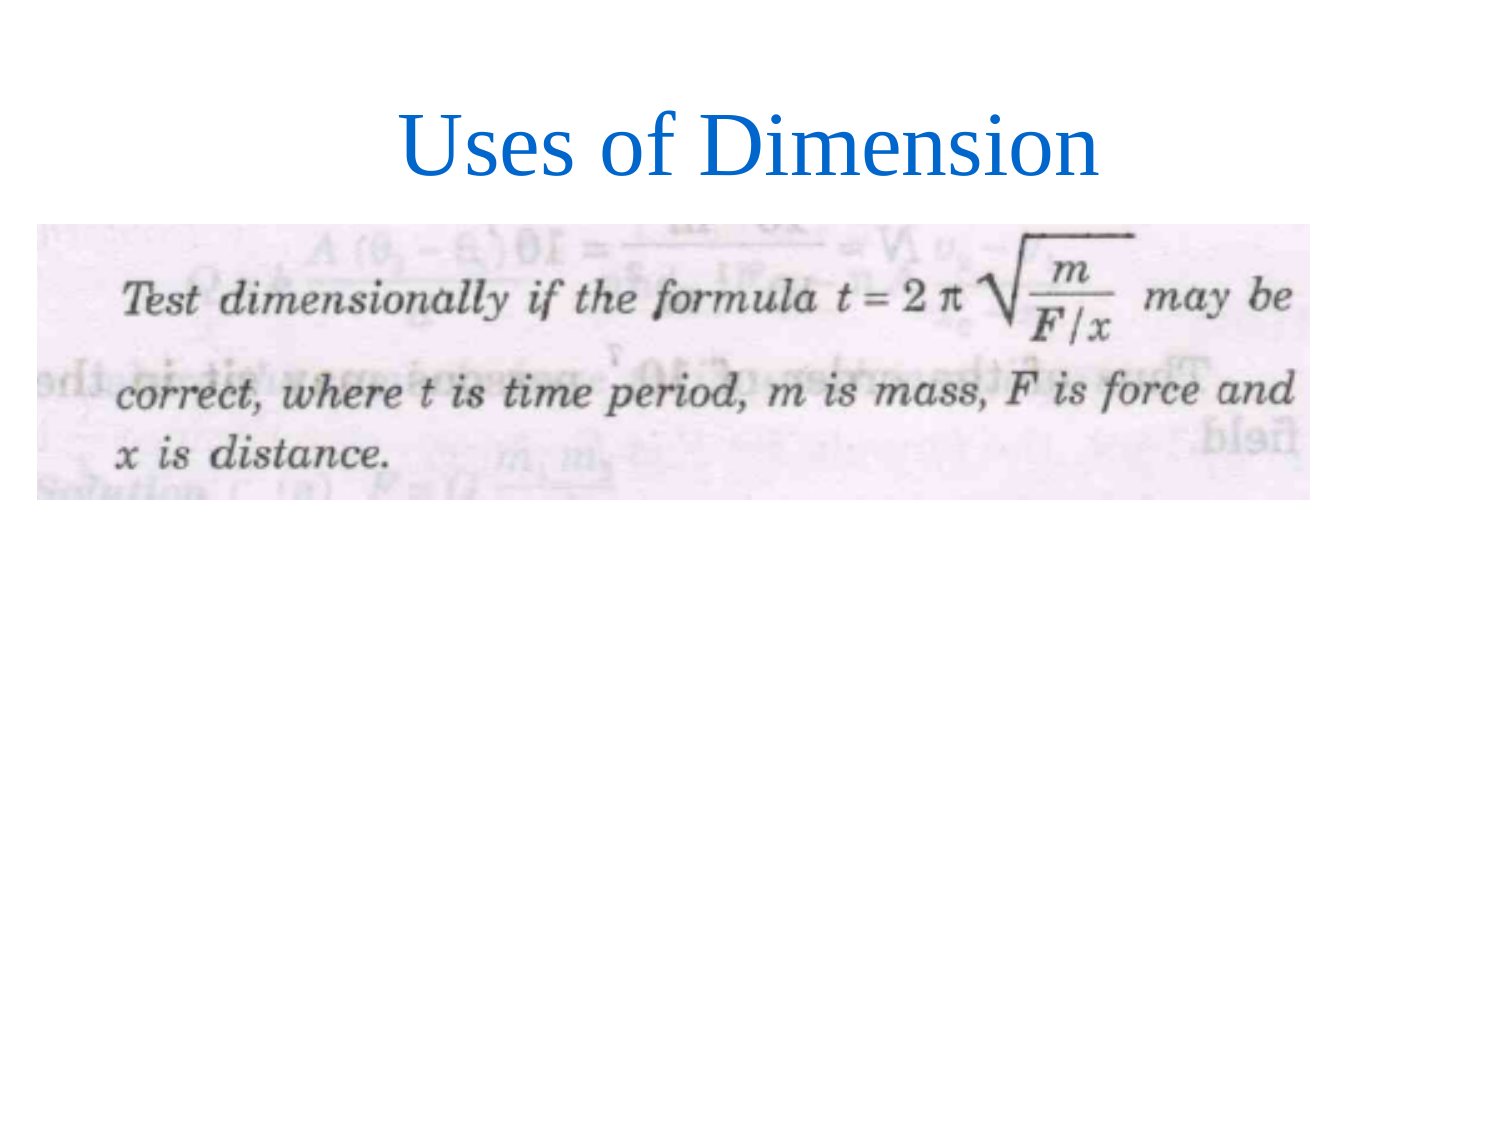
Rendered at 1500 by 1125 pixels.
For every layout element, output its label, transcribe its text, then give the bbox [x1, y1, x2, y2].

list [37, 224, 1311, 501]
title Uses of Dimension [75, 45, 1425, 233]
